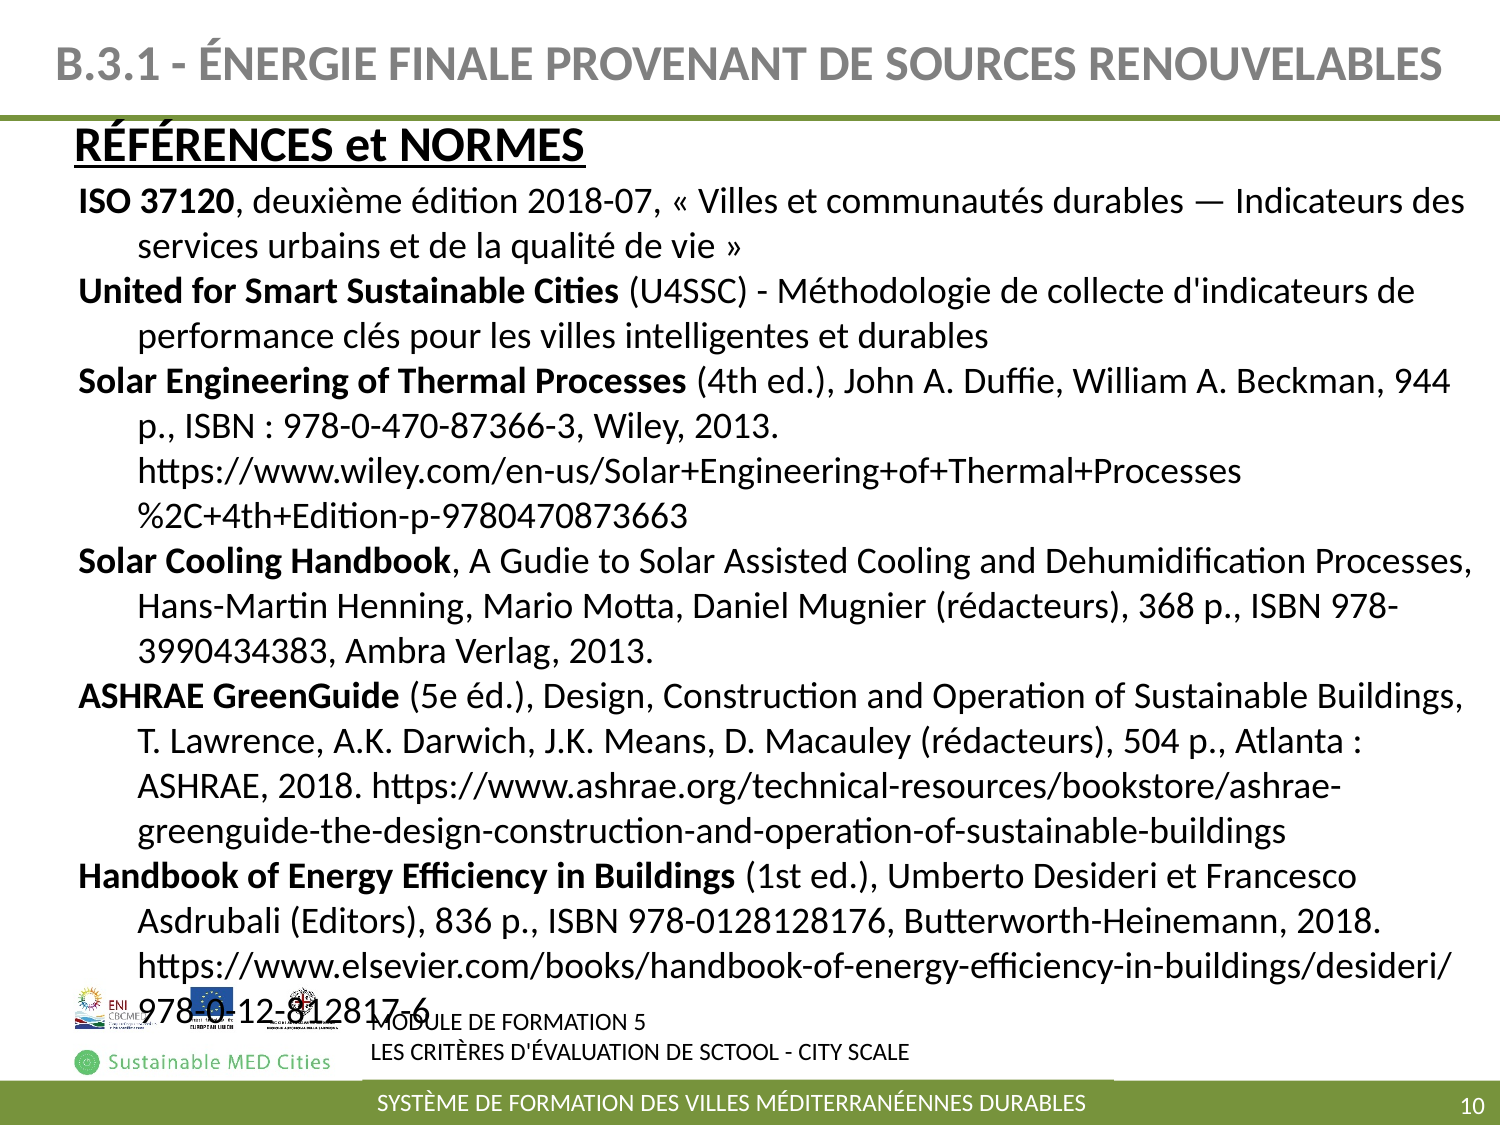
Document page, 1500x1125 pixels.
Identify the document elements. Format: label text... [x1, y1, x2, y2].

text_box ISO 37120, deuxième édition 2018-07, « Villes et communautés durables — Indicateurs des services urbains et de la qualité de vie » United for Smart Sustainable Cities (U4SSC) - Méthodologie de collecte d'indicateurs de performance clés pour les villes intelligentes et durables Solar Engineering of Thermal Processes (4th ed.), John A. Duffie, William A. Beckman, 944 p., ISBN : 978-0-470-87366-3, Wiley, 2013. https://www.wiley.com/en-us/Solar+Engineering+of+Thermal+Processes%2C+4th+Edition-p-9780470873663 Solar Cooling Handbook, A Gudie to Solar Assisted Cooling and Dehumidification Processes, Hans-Martin Henning, Mario Motta, Daniel Mugnier (rédacteurs), 368 p., ISBN 978-3990434383, Ambra Verlag, 2013. ASHRAE GreenGuide (5e éd.), Design, Construction and Operation of Sustainable Buildings, T. Lawrence, A.K. Darwich, J.K. Means, D. Macauley (rédacteurs), 504 p., Atlanta : ASHRAE, 2018. https://www.ashrae.org/technical-resources/bookstore/ashrae-greenguide-the-design-construction-and-operation-of-sustainable-buildings Handbook of Energy Efficiency in Buildings (1st ed.), Umberto Desideri et Francesco Asdrubali (Editors), 836 p., ISBN 978-0128128176, Butterworth-Heinemann, 2018. https://www.elsevier.com/books/handbook-of-energy-efficiency-in-buildings/desideri/978-0-12-812817-6 [63, 168, 1500, 1039]
list RÉFÉRENCES et NORMES [59, 104, 1410, 189]
slide_number 10 [1399, 1074, 1500, 1125]
picture [62, 978, 356, 1080]
text_box SYSTÈME DE FORMATION DES VILLES MÉDITERRANÉENNES DURABLES [362, 1079, 1114, 1125]
title B.3.1 - ÉNERGIE FINALE PROVENANT DE SOURCES RENOUVELABLES [0, 0, 1500, 121]
